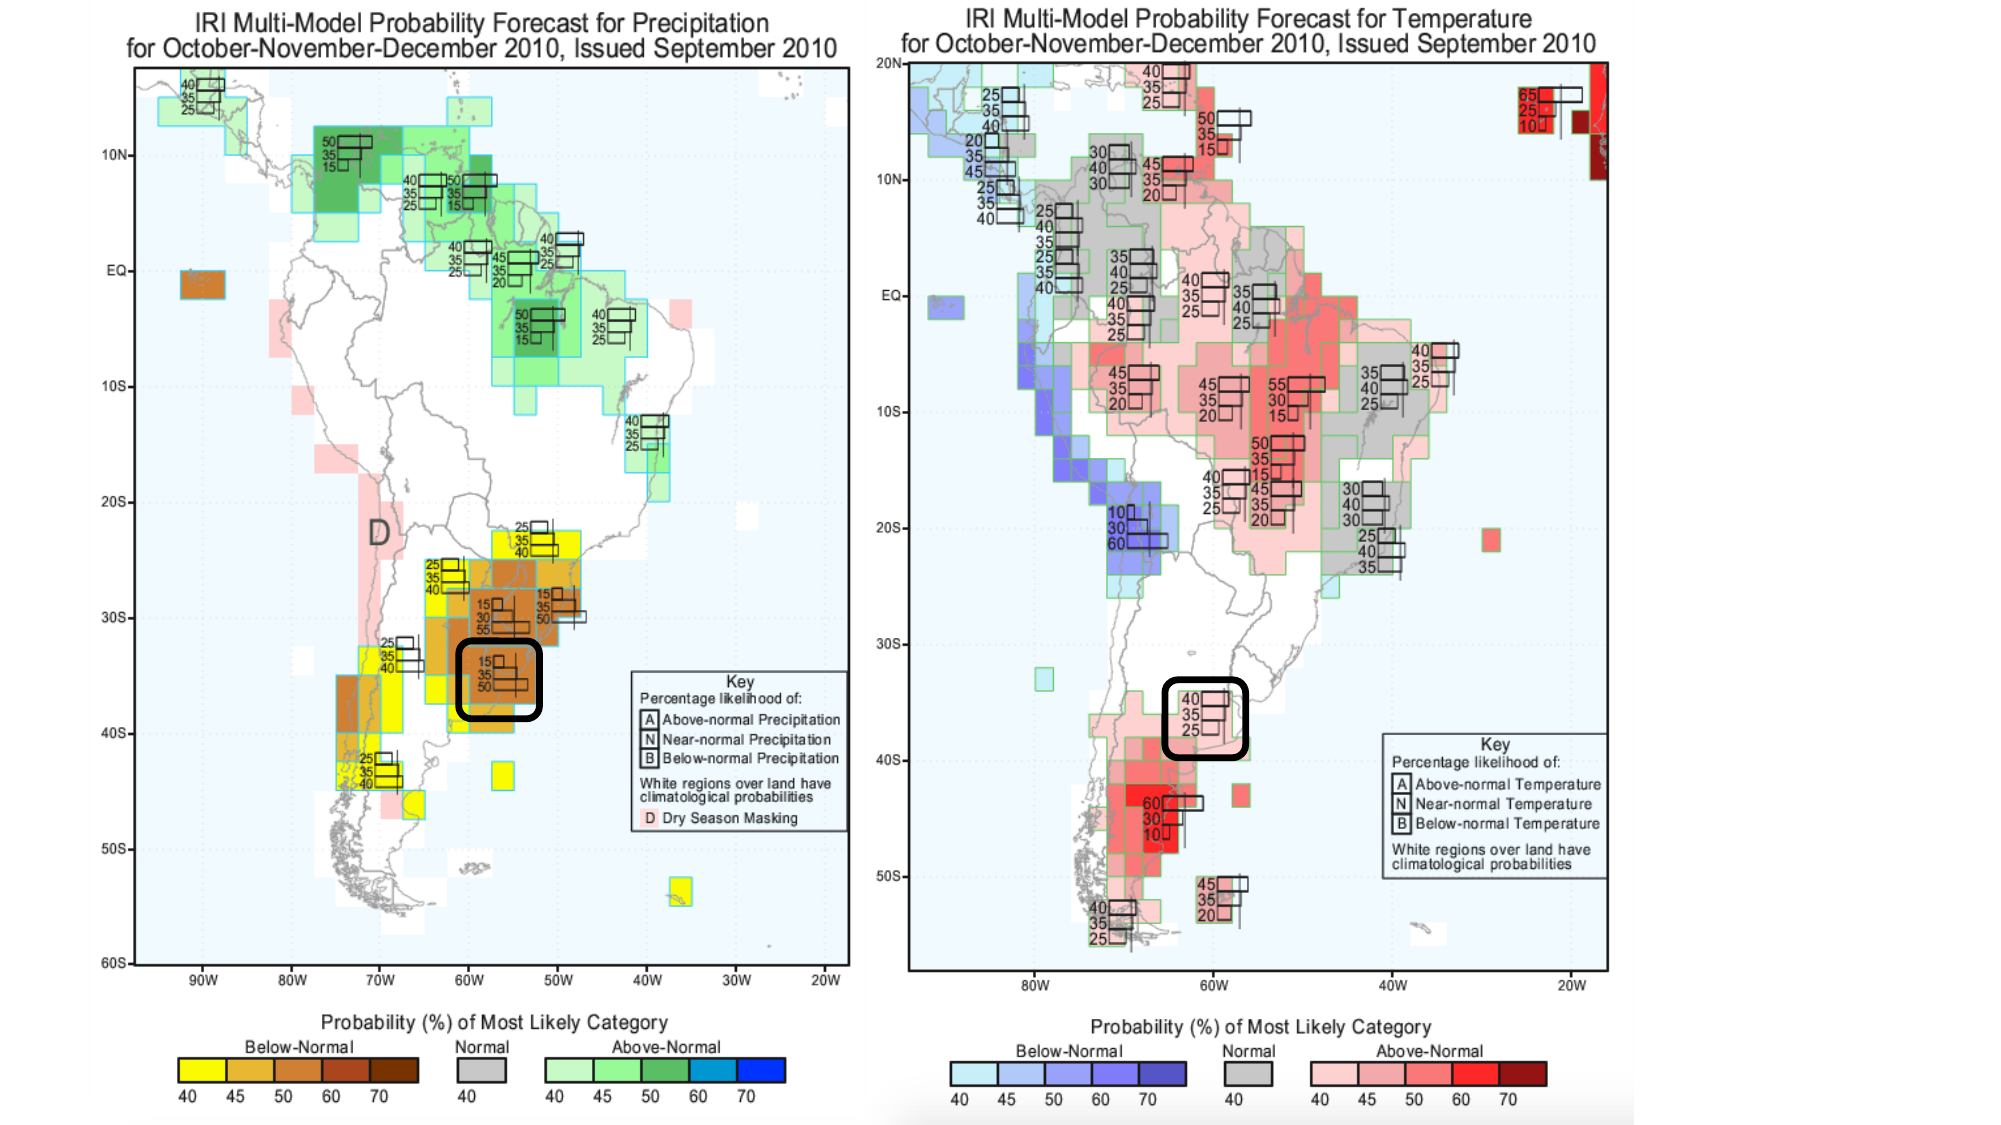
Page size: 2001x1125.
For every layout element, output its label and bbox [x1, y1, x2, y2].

picture [83, 0, 1634, 1125]
